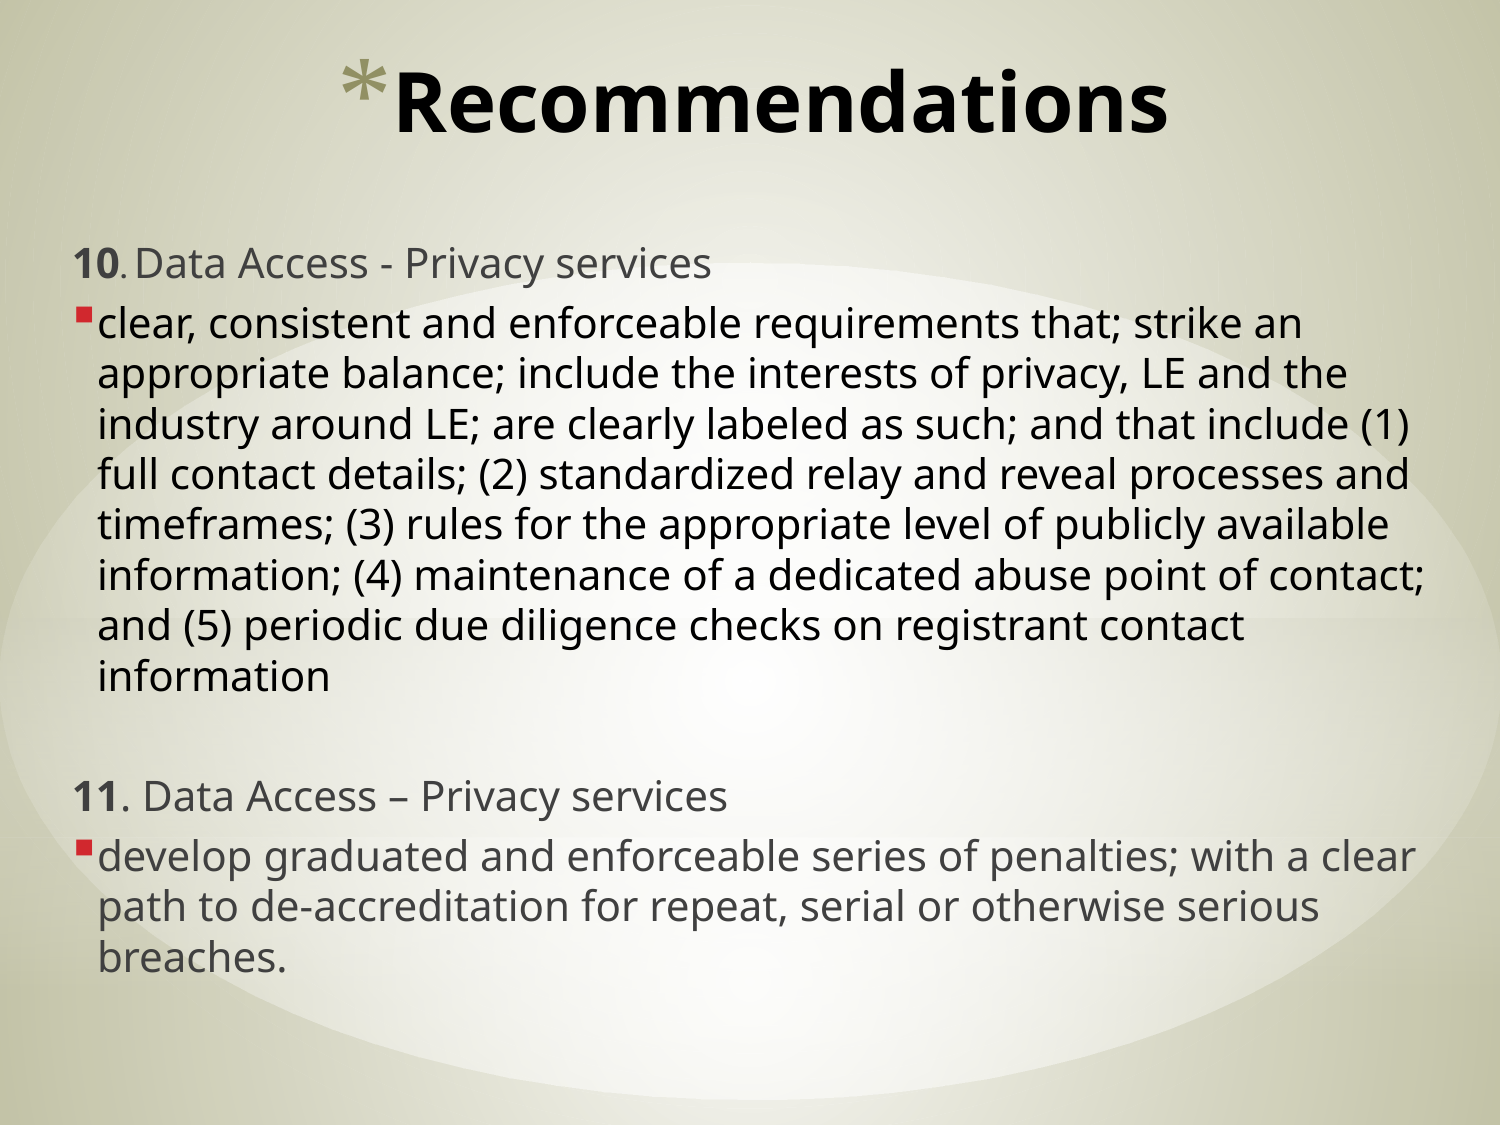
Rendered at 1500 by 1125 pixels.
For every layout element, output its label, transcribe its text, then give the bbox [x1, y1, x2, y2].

title Recommendations [73, 41, 1436, 229]
list 10. Data Access - Privacy services clear, consistent and enforceable requirements that; strike an appropriate balance; include the interests of privacy, LE and the industry around LE; are clearly labeled as such; and that include (1) full contact details; (2) standardized relay and reveal processes and timeframes; (3) rules for the appropriate level of publicly available information; (4) maintenance of a dedicated abuse point of contact; and (5) periodic due diligence checks on registrant contact information 11. Data Access – Privacy services develop graduated and enforceable series of penalties; with a clear path to de-accreditation for repeat, serial or otherwise serious breaches. [50, 229, 1456, 1031]
